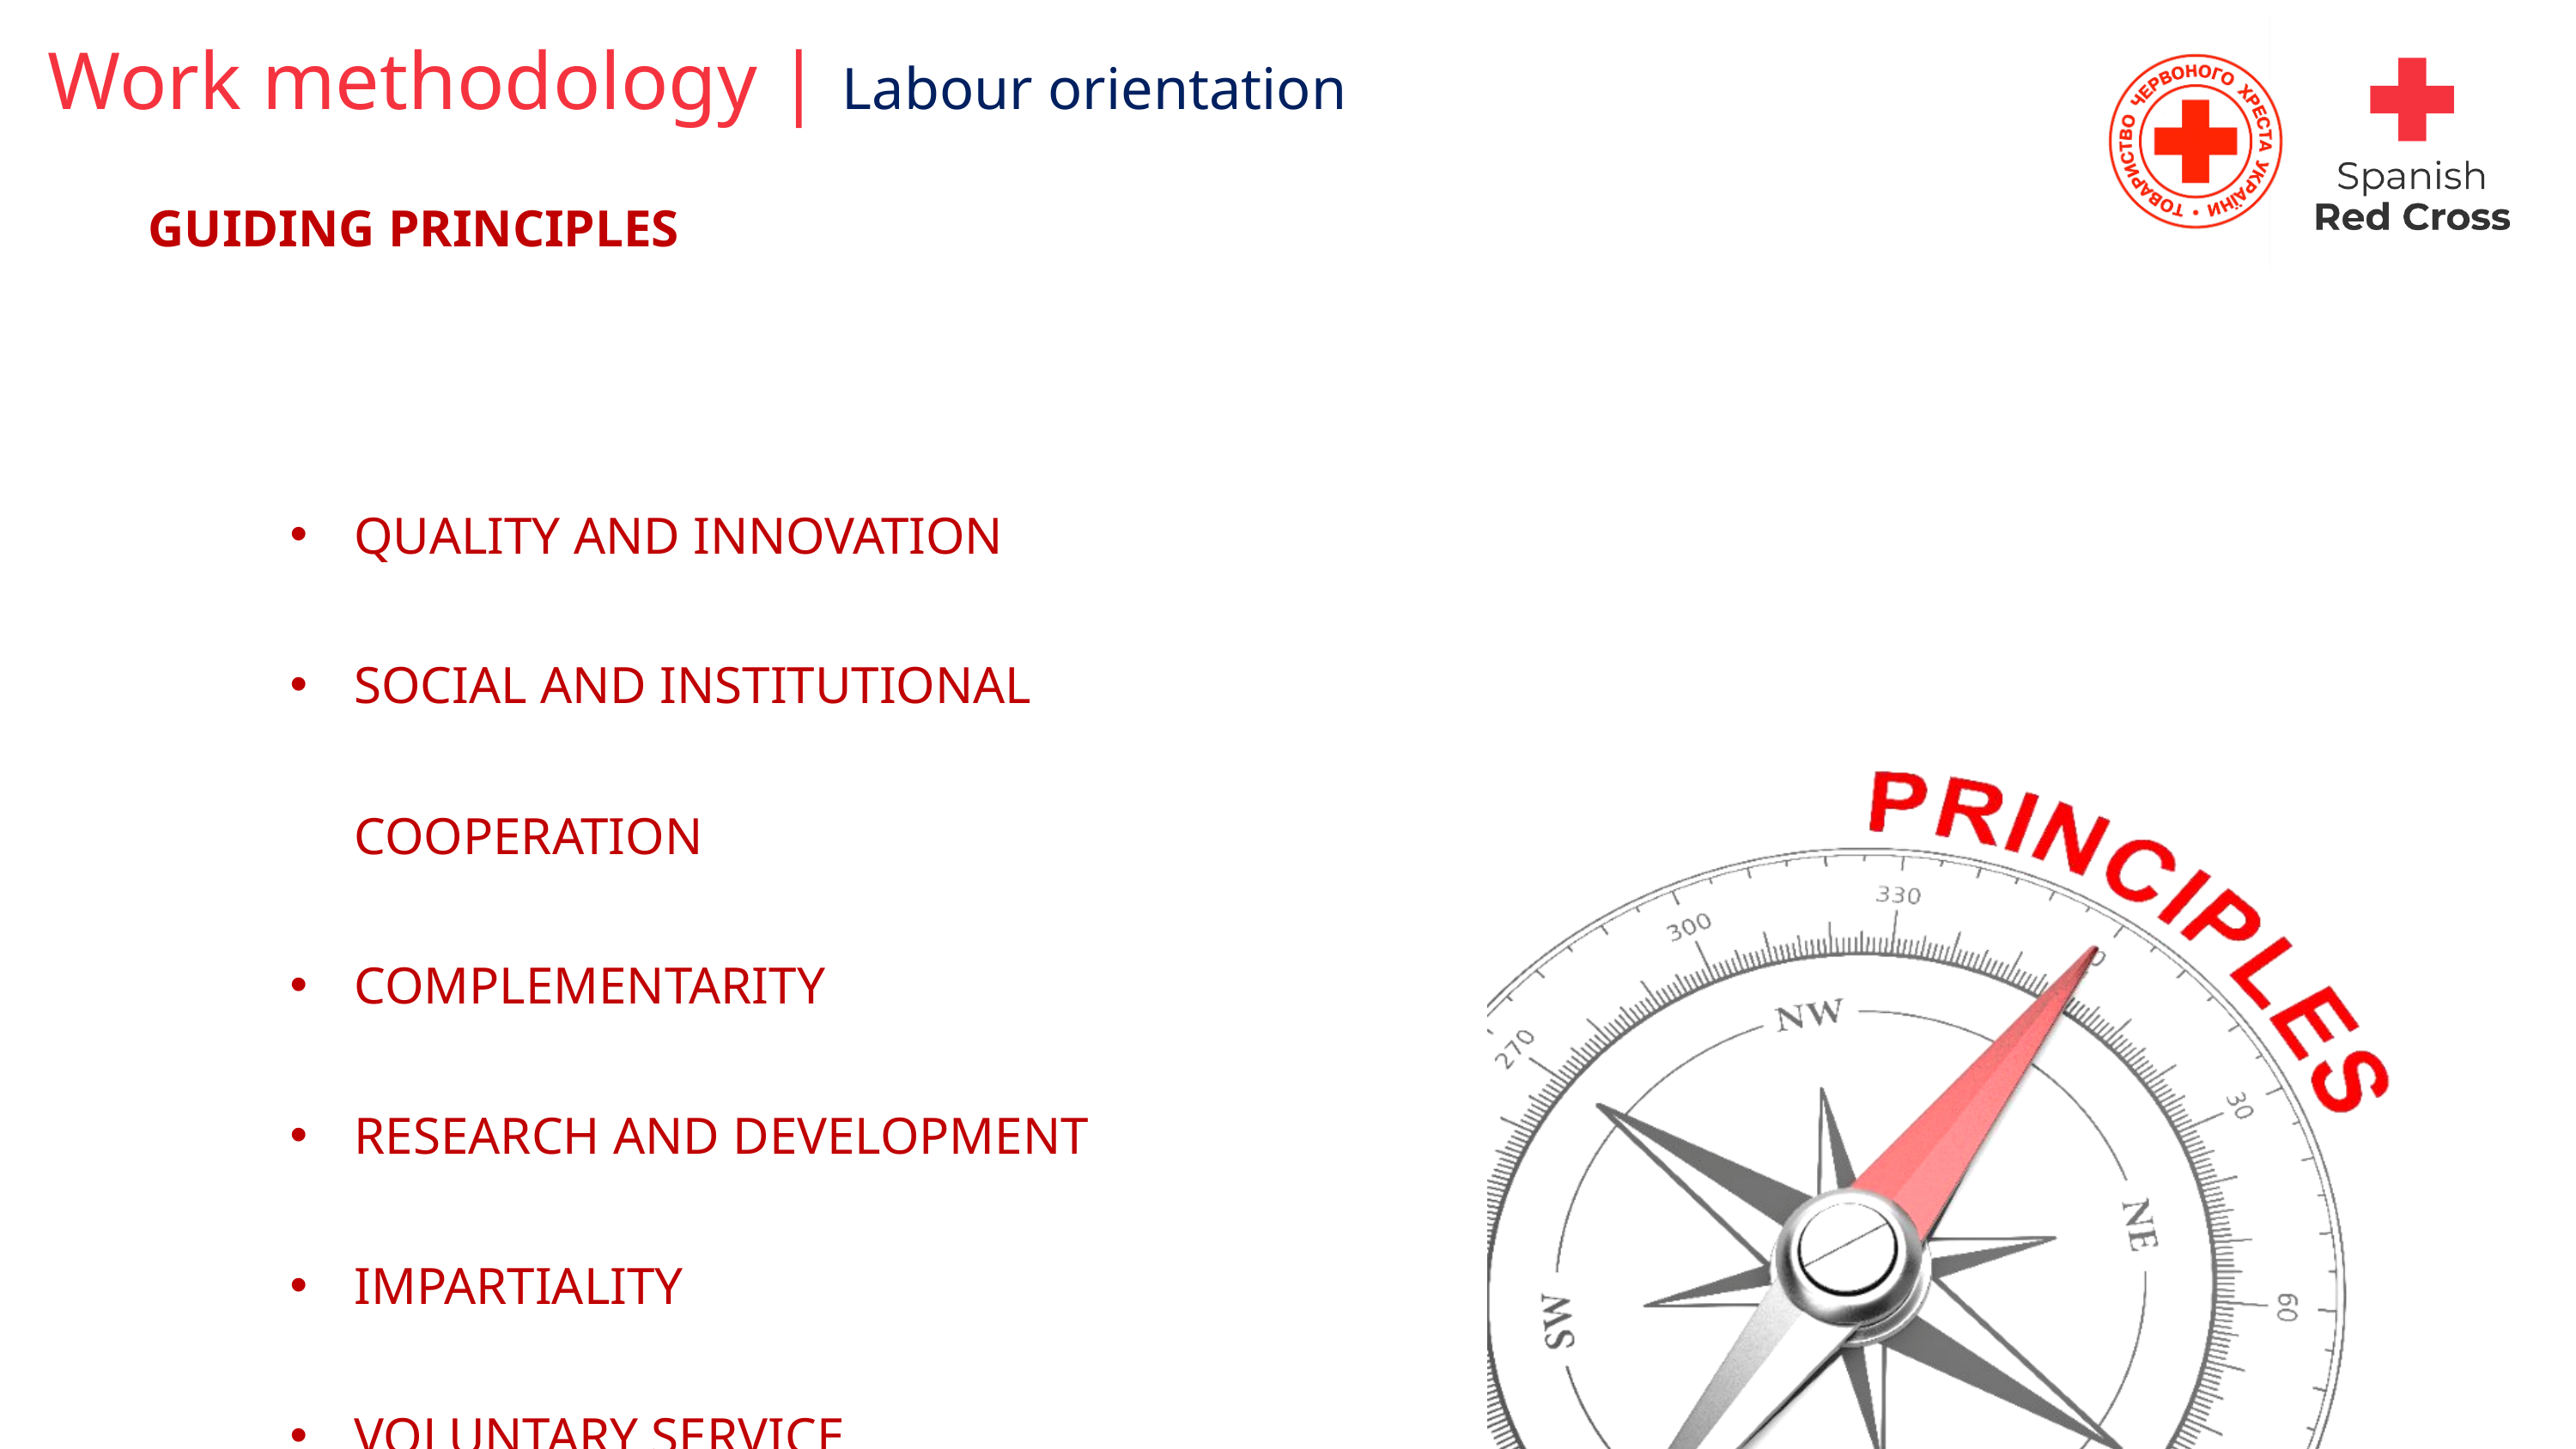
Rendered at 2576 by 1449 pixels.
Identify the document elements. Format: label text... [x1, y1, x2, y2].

text_box GUIDING PRINCIPLES [142, 191, 835, 264]
text_box QUALITY AND INNOVATION SOCIAL AND INSTITUTIONAL COOPERATION COMPLEMENTARITY RESEARCH AND DEVELOPMENT IMPARTIALITY VOLUNTARY SERVICE [276, 407, 1392, 1449]
picture [2100, 3, 2547, 281]
picture [1487, 663, 2576, 1449]
text_box Work methodology | Labour orientation [41, 24, 1893, 132]
